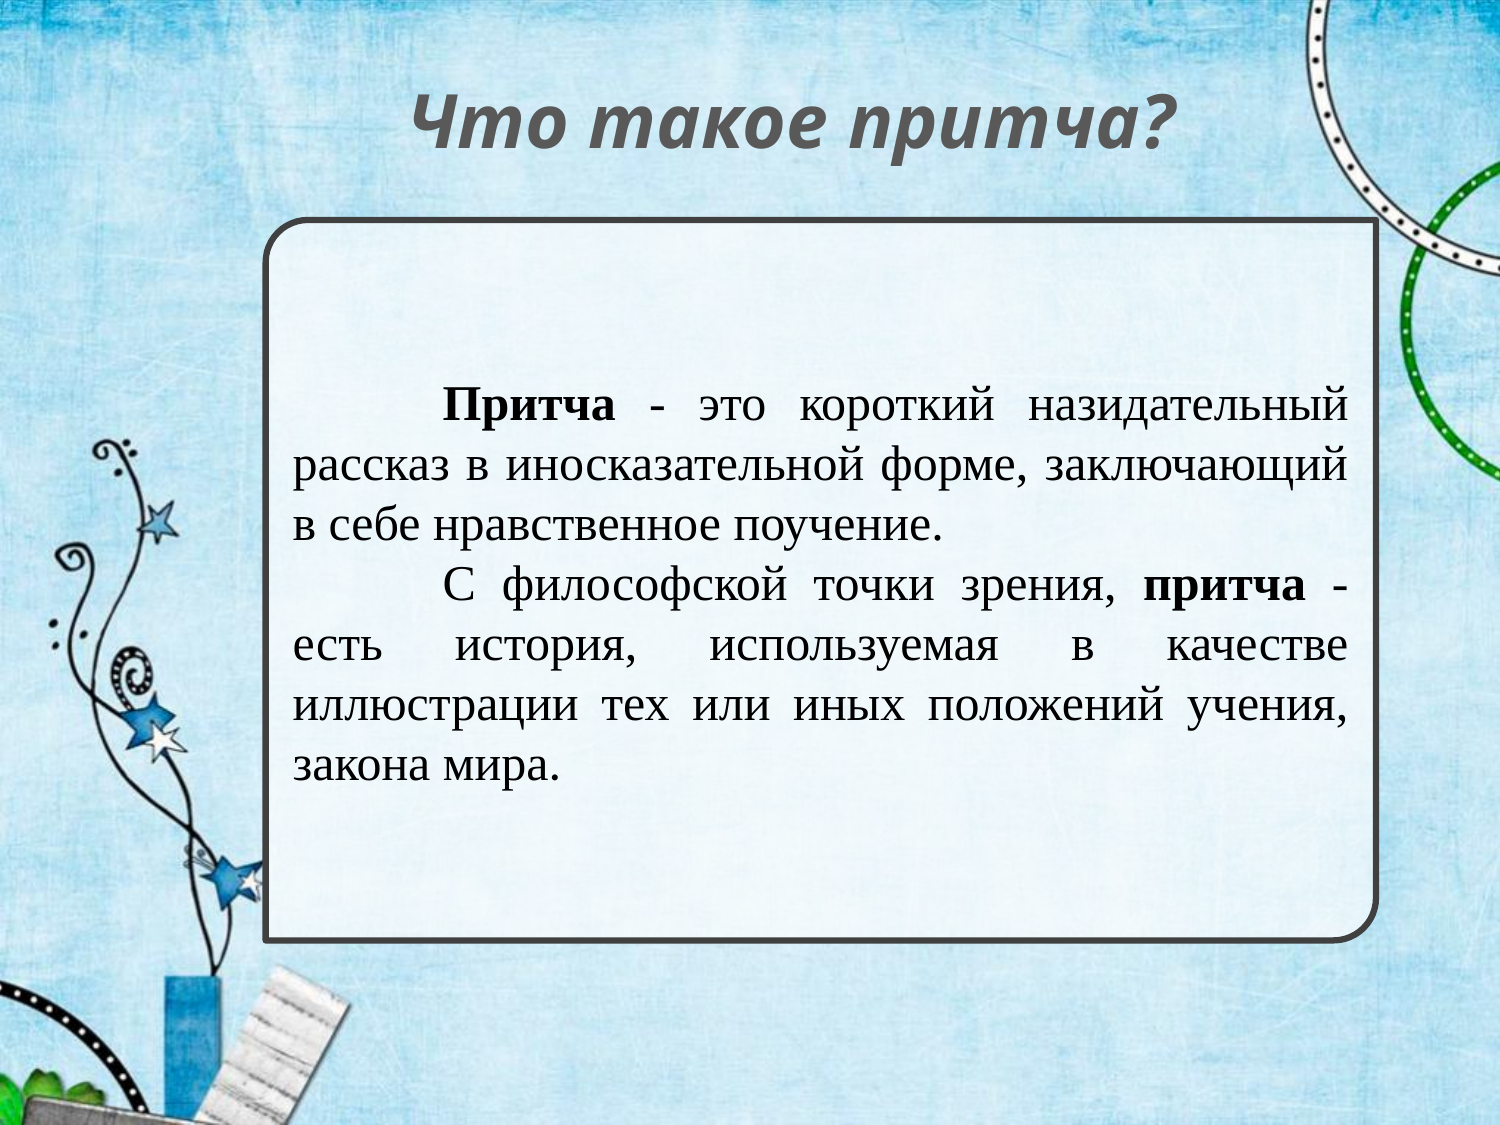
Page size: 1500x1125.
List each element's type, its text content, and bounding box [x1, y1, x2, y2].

picture [0, 0, 1500, 1125]
text_box Притча ‑ это короткий назидательный рассказ в иносказательной форме, заключающий в себе нравственное поучение. С философской точки зрения, притча ‑ есть история, используемая в качестве иллюстрации тех или иных положений учения, закона мира. [263, 217, 1379, 943]
text_box Что такое притча? [242, 66, 1341, 172]
